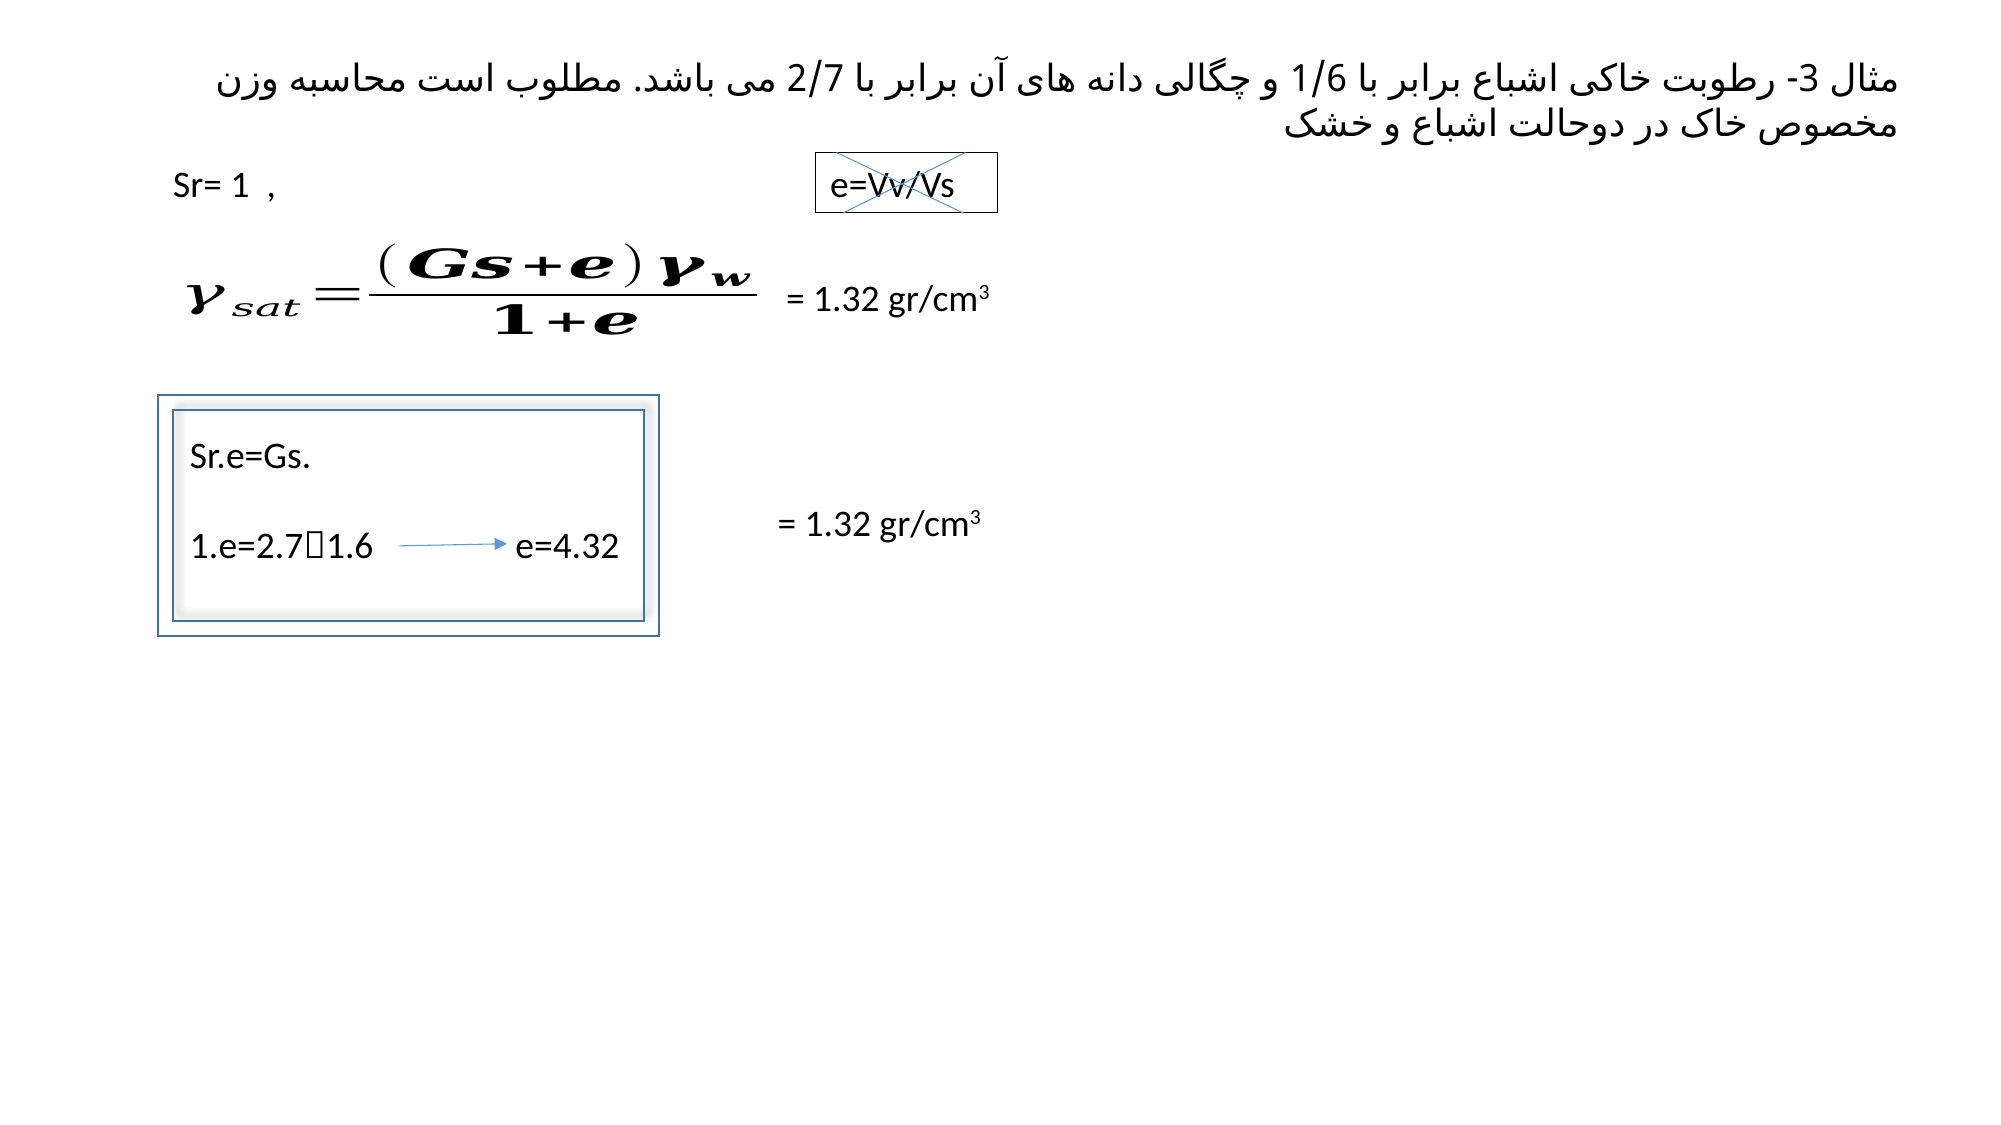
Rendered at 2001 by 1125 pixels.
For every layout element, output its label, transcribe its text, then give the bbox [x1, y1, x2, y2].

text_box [836, 152, 964, 213]
text_box e=Vv/Vs [966, 152, 998, 213]
text_box e=Vv/Vs [815, 152, 836, 213]
text_box مثال 3- رطوبت خاکی اشباع برابر با 1/6 و چگالی دانه های آن برابر با 2/7 می باشد. مطلوب است محاسبه وزن مخصوص خاک در دوحالت اشباع و خشک [95, 46, 1914, 152]
text_box [172, 409, 645, 622]
text_box [157, 394, 660, 637]
